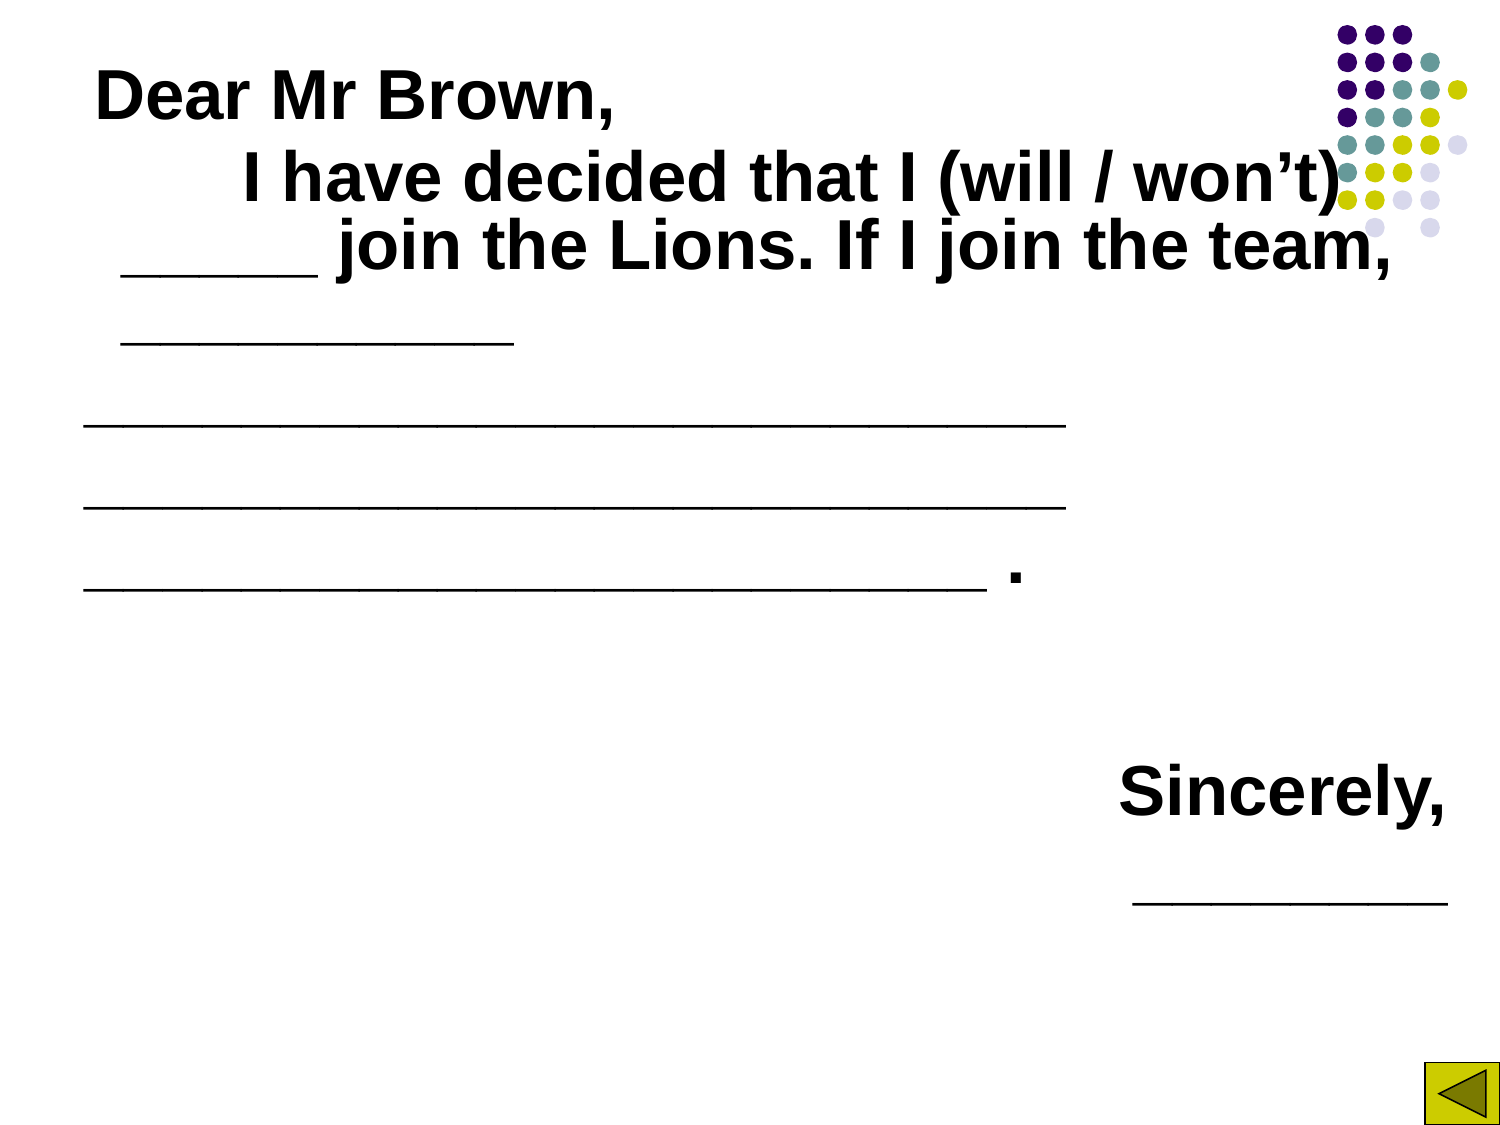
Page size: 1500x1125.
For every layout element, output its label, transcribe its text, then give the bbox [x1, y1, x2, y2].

text_box [1424, 1062, 1500, 1125]
list Dear Mr Brown, I have decided that I (will / won’t) _____ join the Lions. If I join the team, __________ _________________________ _________________________ _______________________ . Sincerely, ________ [50, 57, 1463, 1068]
